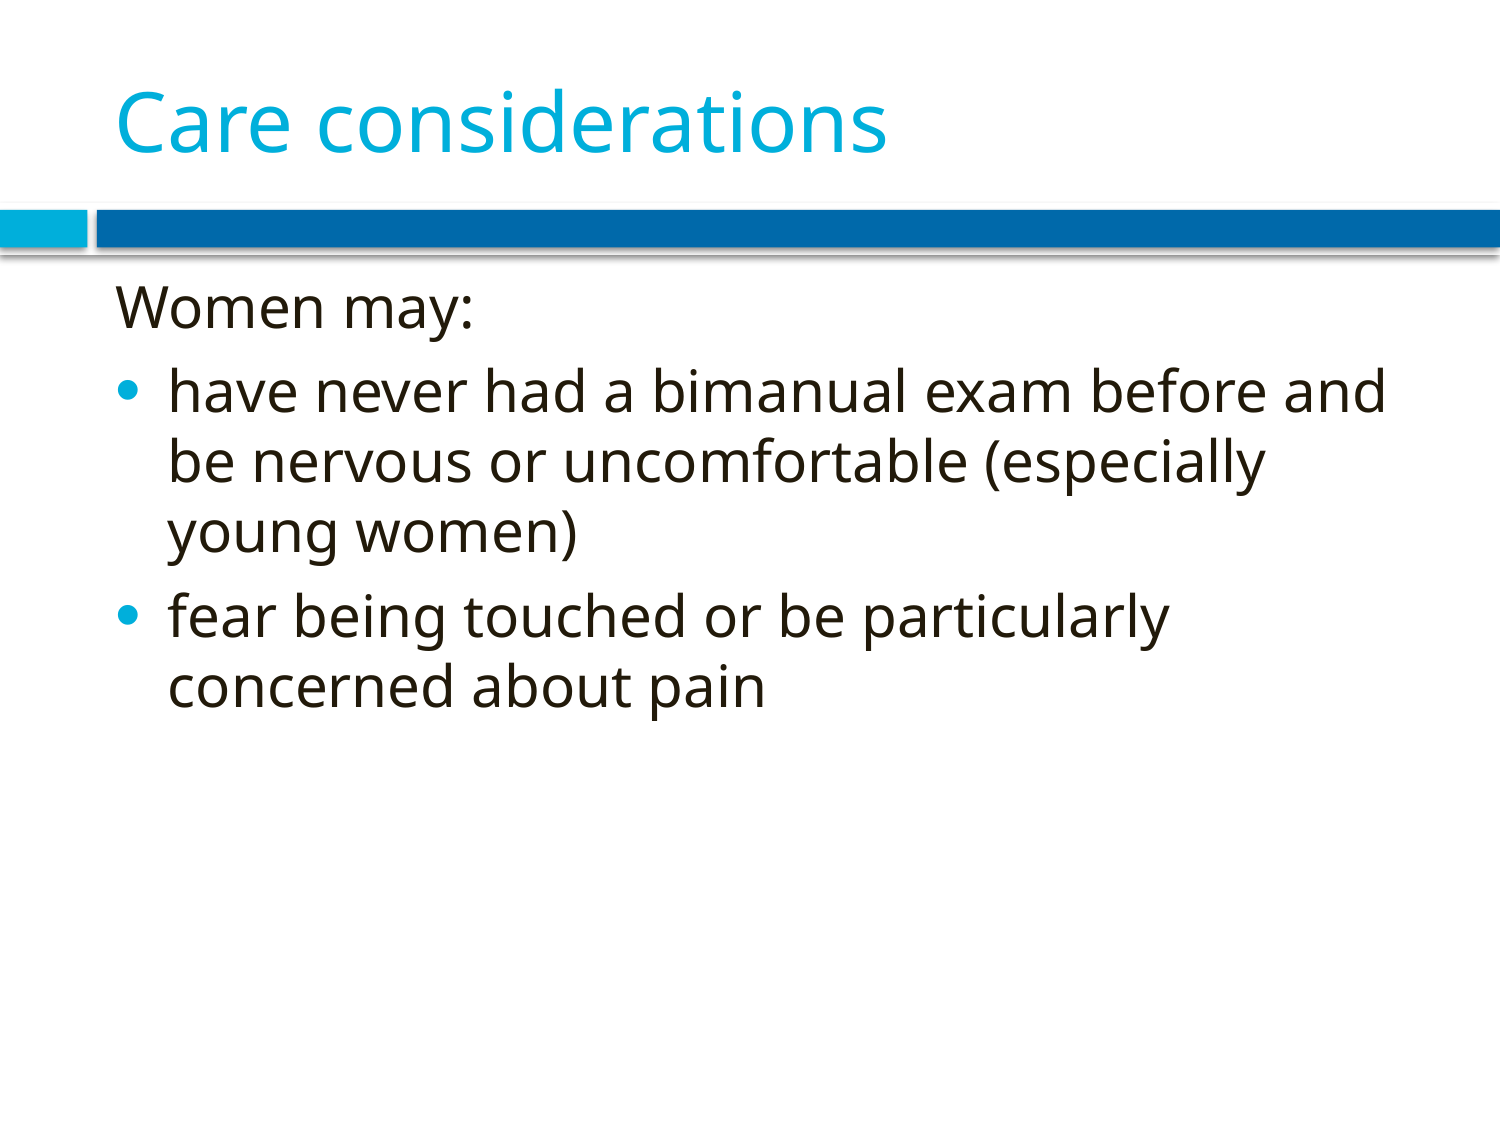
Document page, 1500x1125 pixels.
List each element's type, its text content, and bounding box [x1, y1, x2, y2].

list Women may: have never had a bimanual exam before and be nervous or uncomfortable (especially young women) fear being touched or be particularly concerned about pain [100, 262, 1438, 1005]
title Care considerations [99, 37, 1438, 200]
